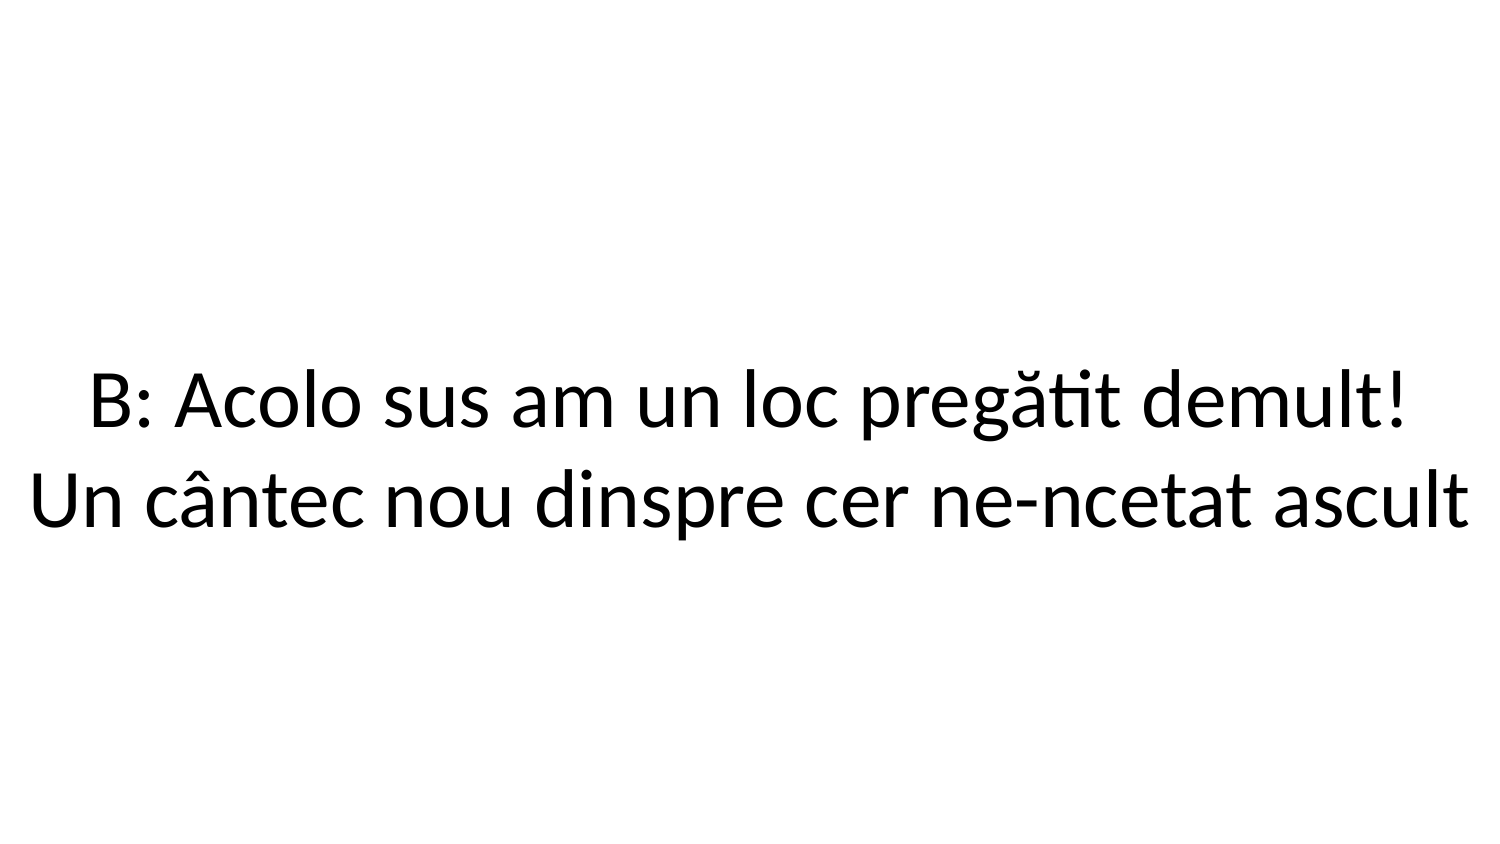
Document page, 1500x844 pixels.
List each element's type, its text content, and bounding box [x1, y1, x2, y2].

text_box B: Acolo sus am un loc pregătit demult! Un cântec nou dinspre cer ne-ncetat ascult [13, 292, 1487, 552]
